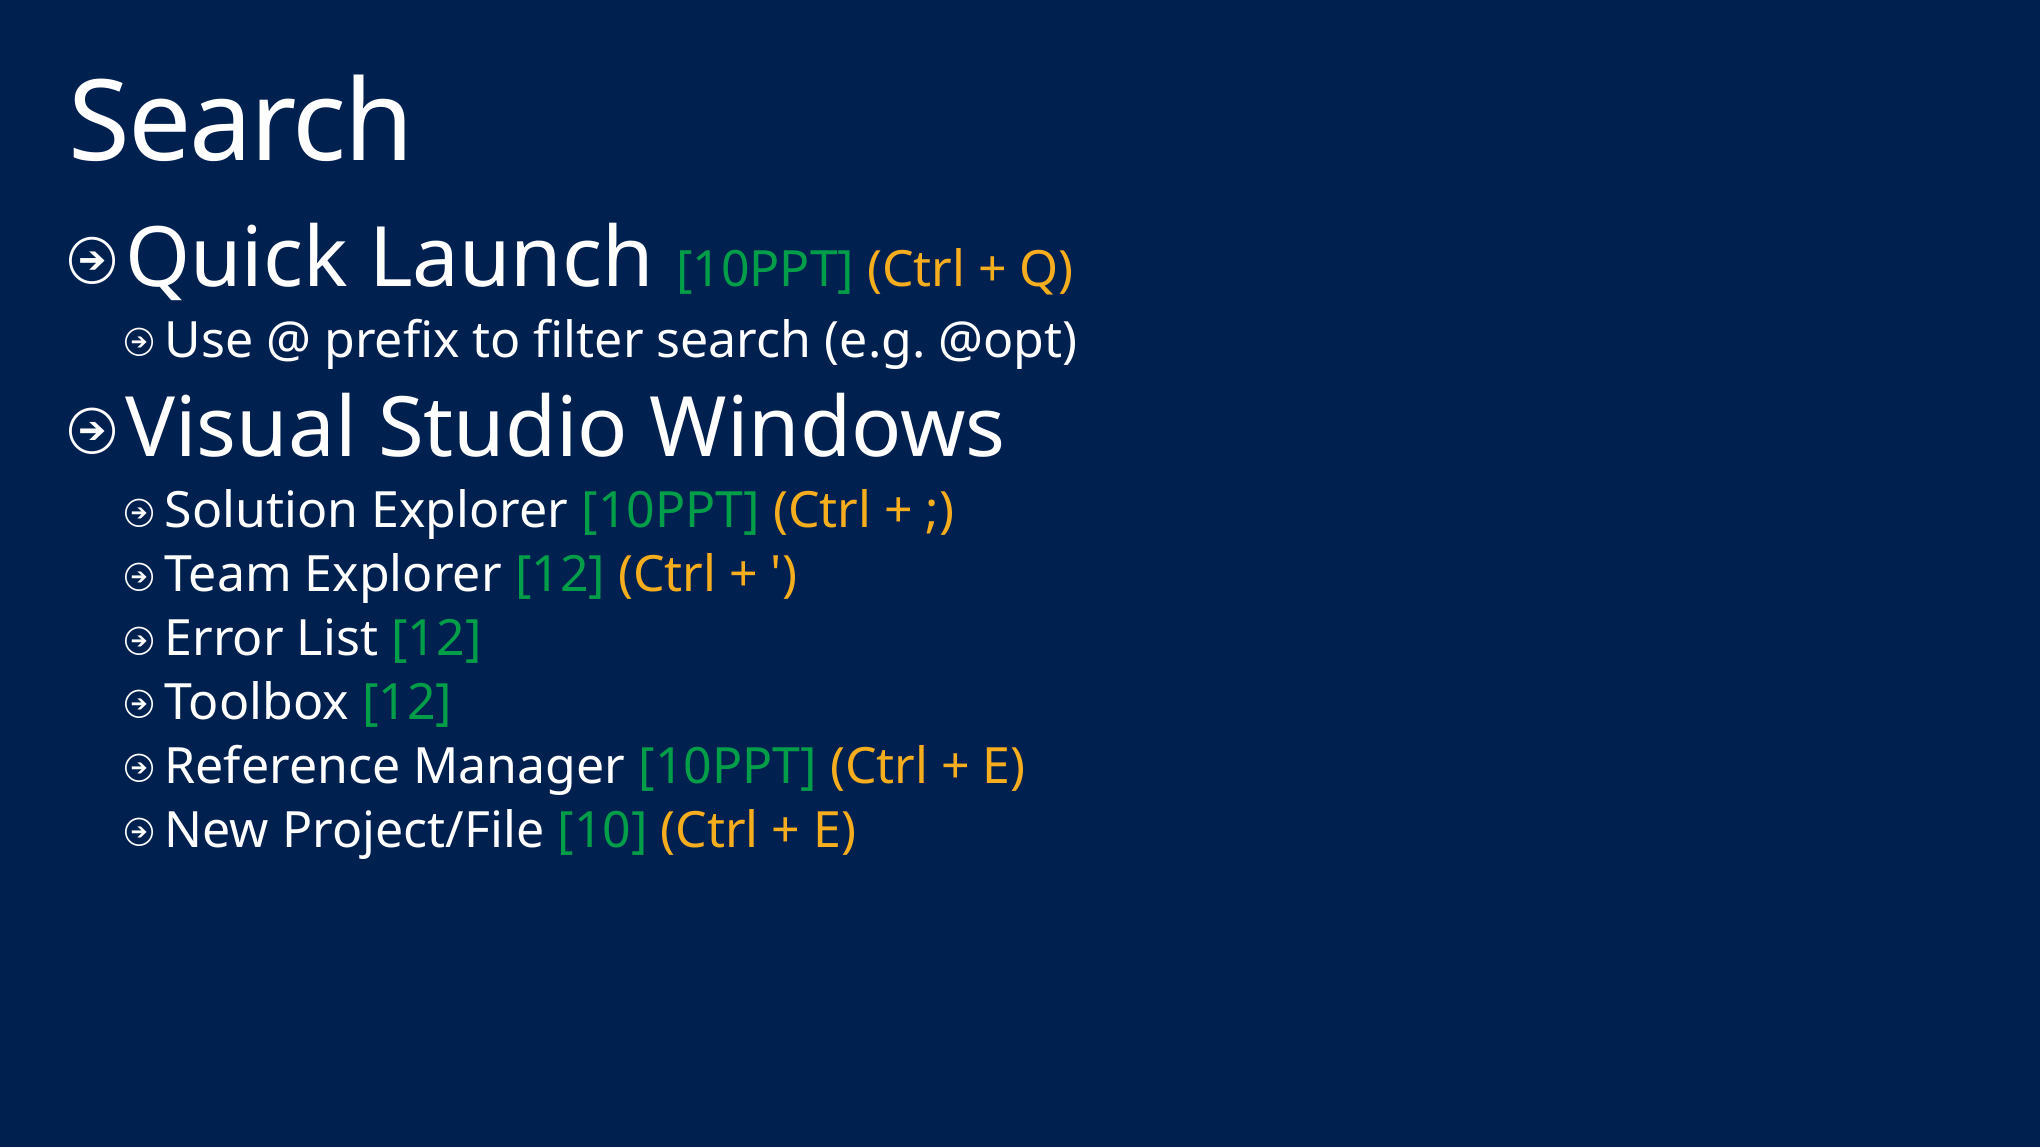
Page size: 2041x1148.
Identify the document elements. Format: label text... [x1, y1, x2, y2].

picture [125, 491, 161, 527]
picture [69, 395, 128, 454]
title Search [45, 48, 1996, 199]
list Quick Launch [10PPT] (Ctrl + Q) Use @ prefix to filter search (e.g. @opt) Visual Studio Windows Solution Explorer [10PPT] (Ctrl + ;) Team Explorer [12] (Ctrl + ') Error List [12] Toolbox [12] Reference Manager [10PPT] (Ctrl + E) New Project/File [10] (Ctrl + E) [45, 199, 1996, 898]
picture [125, 555, 161, 591]
picture [125, 682, 161, 718]
picture [125, 619, 161, 655]
picture [125, 320, 161, 356]
picture [125, 810, 161, 846]
picture [69, 224, 128, 284]
picture [125, 746, 161, 782]
